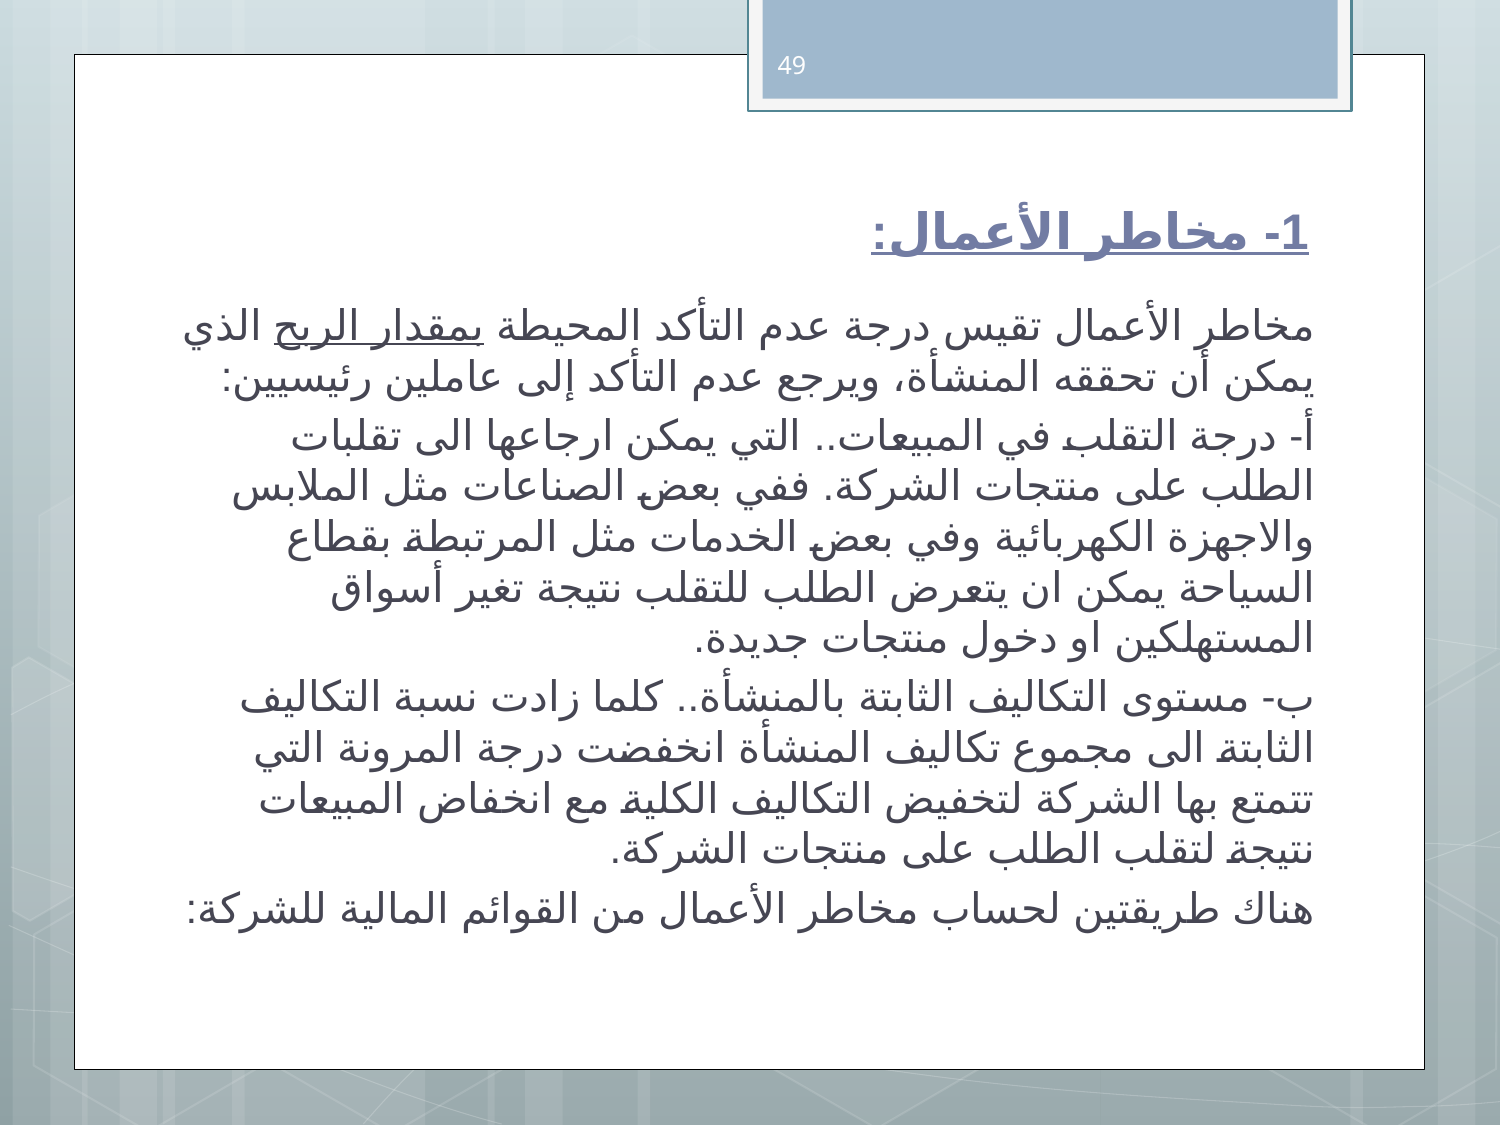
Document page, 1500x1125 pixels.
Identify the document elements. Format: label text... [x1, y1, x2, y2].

list مخاطر الأعمال تقيس درجة عدم التأكد المحيطة بمقدار الربح الذي يمكن أن تحققه المنشأة، ويرجع عدم التأكد إلى عاملين رئيسيين: أ- درجة التقلب في المبيعات.. التي يمكن ارجاعها الى تقلبات الطلب على منتجات الشركة. ففي بعض الصناعات مثل الملابس والاجهزة الكهربائية وفي بعض الخدمات مثل المرتبطة بقطاع السياحة يمكن ان يتعرض الطلب للتقلب نتيجة تغير أسواق المستهلكين او دخول منتجات جديدة. ب- مستوى التكاليف الثابتة بالمنشأة.. كلما زادت نسبة التكاليف الثابتة الى مجموع تكاليف المنشأة انخفضت درجة المرونة التي تتمتع بها الشركة لتخفيض التكاليف الكلية مع انخفاض المبيعات نتيجة لتقلب الطلب على منتجات الشركة. هناك طريقتين لحساب مخاطر الأعمال من القوائم المالية للشركة: [154, 290, 1340, 976]
title 1- مخاطر الأعمال: [171, 168, 1324, 268]
slide_number 49 [762, 36, 982, 97]
